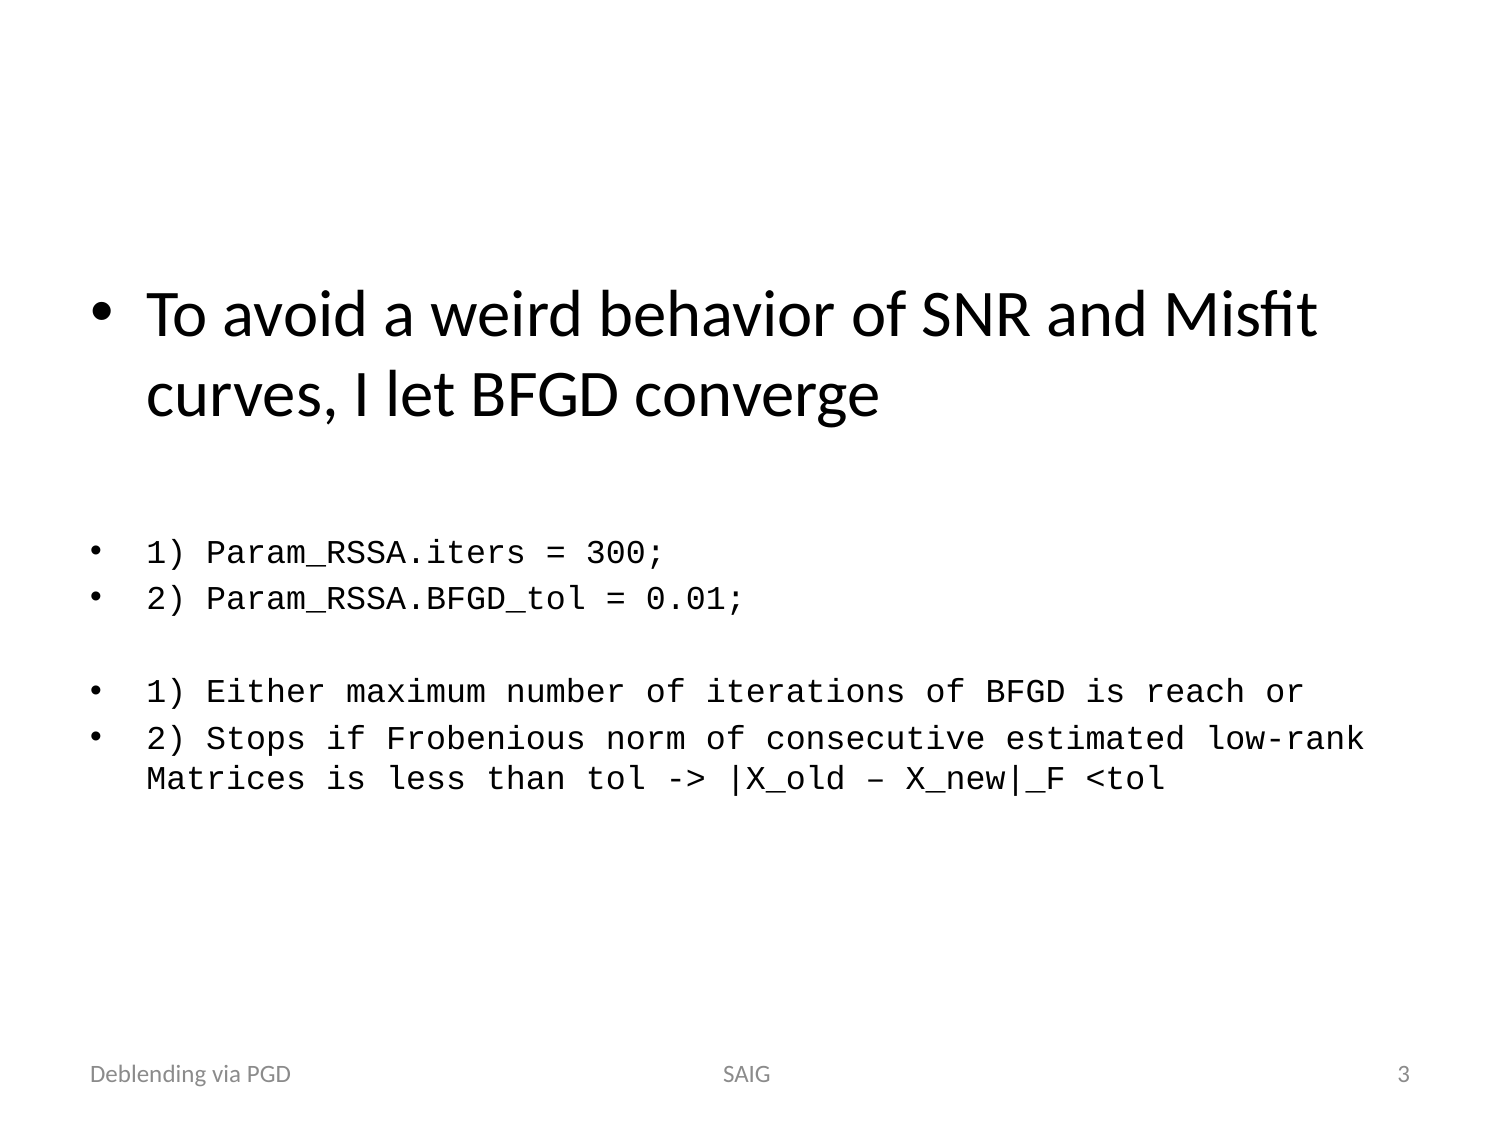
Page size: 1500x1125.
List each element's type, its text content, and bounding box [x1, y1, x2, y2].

footer SAIG [512, 1042, 988, 1103]
slide_number 3 [1074, 1042, 1425, 1103]
list To avoid a weird behavior of SNR and Misfit curves, I let BFGD converge 1) Param_RSSA.iters = 300; 2) Param_RSSA.BFGD_tol = 0.01; 1) Either maximum number of iterations of BFGD is reach or 2) Stops if Frobenious norm of consecutive estimated low-rank Matrices is less than tol -> |X_old – X_new|_F <tol [75, 262, 1425, 1005]
slide_number Deblending via PGD [75, 1042, 425, 1103]
